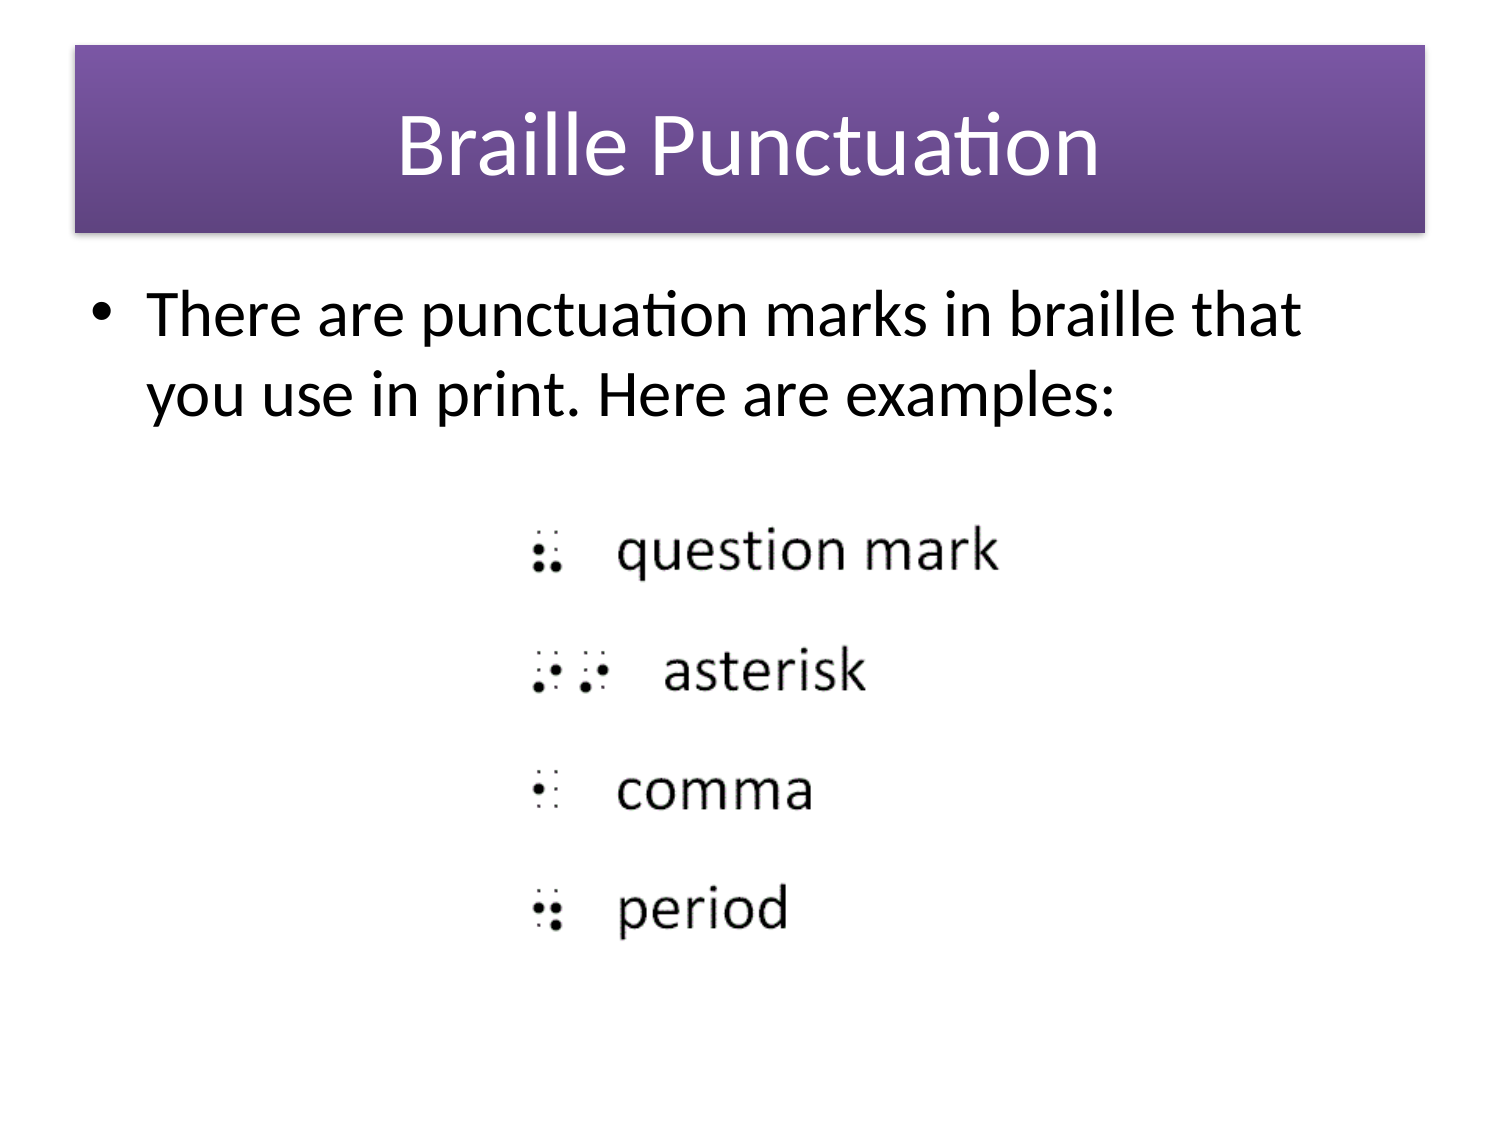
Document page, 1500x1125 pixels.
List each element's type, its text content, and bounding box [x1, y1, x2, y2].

list There are punctuation marks in braille that you use in print. Here are examples: [75, 262, 1425, 1005]
title Braille Punctuation [75, 45, 1425, 233]
picture [449, 437, 1090, 1046]
